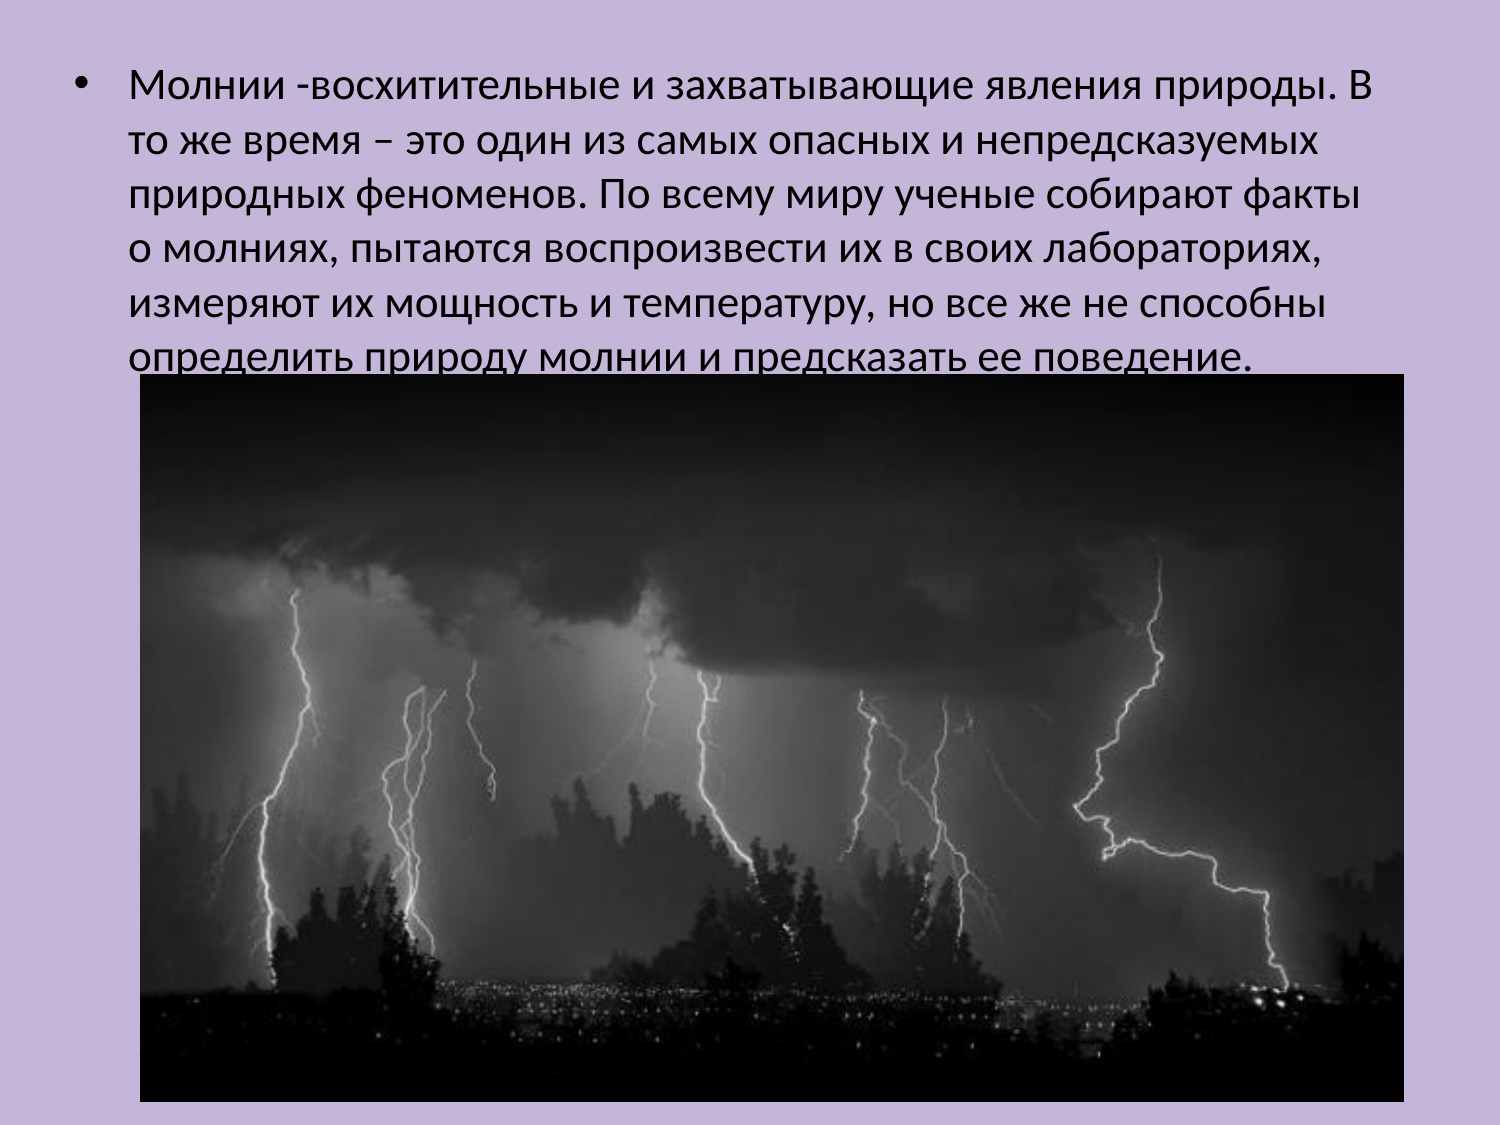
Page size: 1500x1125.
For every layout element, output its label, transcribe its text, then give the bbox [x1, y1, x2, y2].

list Молнии -восхитительные и захватывающие явления природы. В то же время – это один из самых опасных и непредсказуемых природных феноменов. По всему миру ученые собирают факты о молниях, пытаются воспроизвести их в своих лабораториях, измеряют их мощность и температуру, но все же не способны определить природу молнии и предсказать ее поведение. [58, 46, 1395, 422]
picture [140, 374, 1404, 1102]
